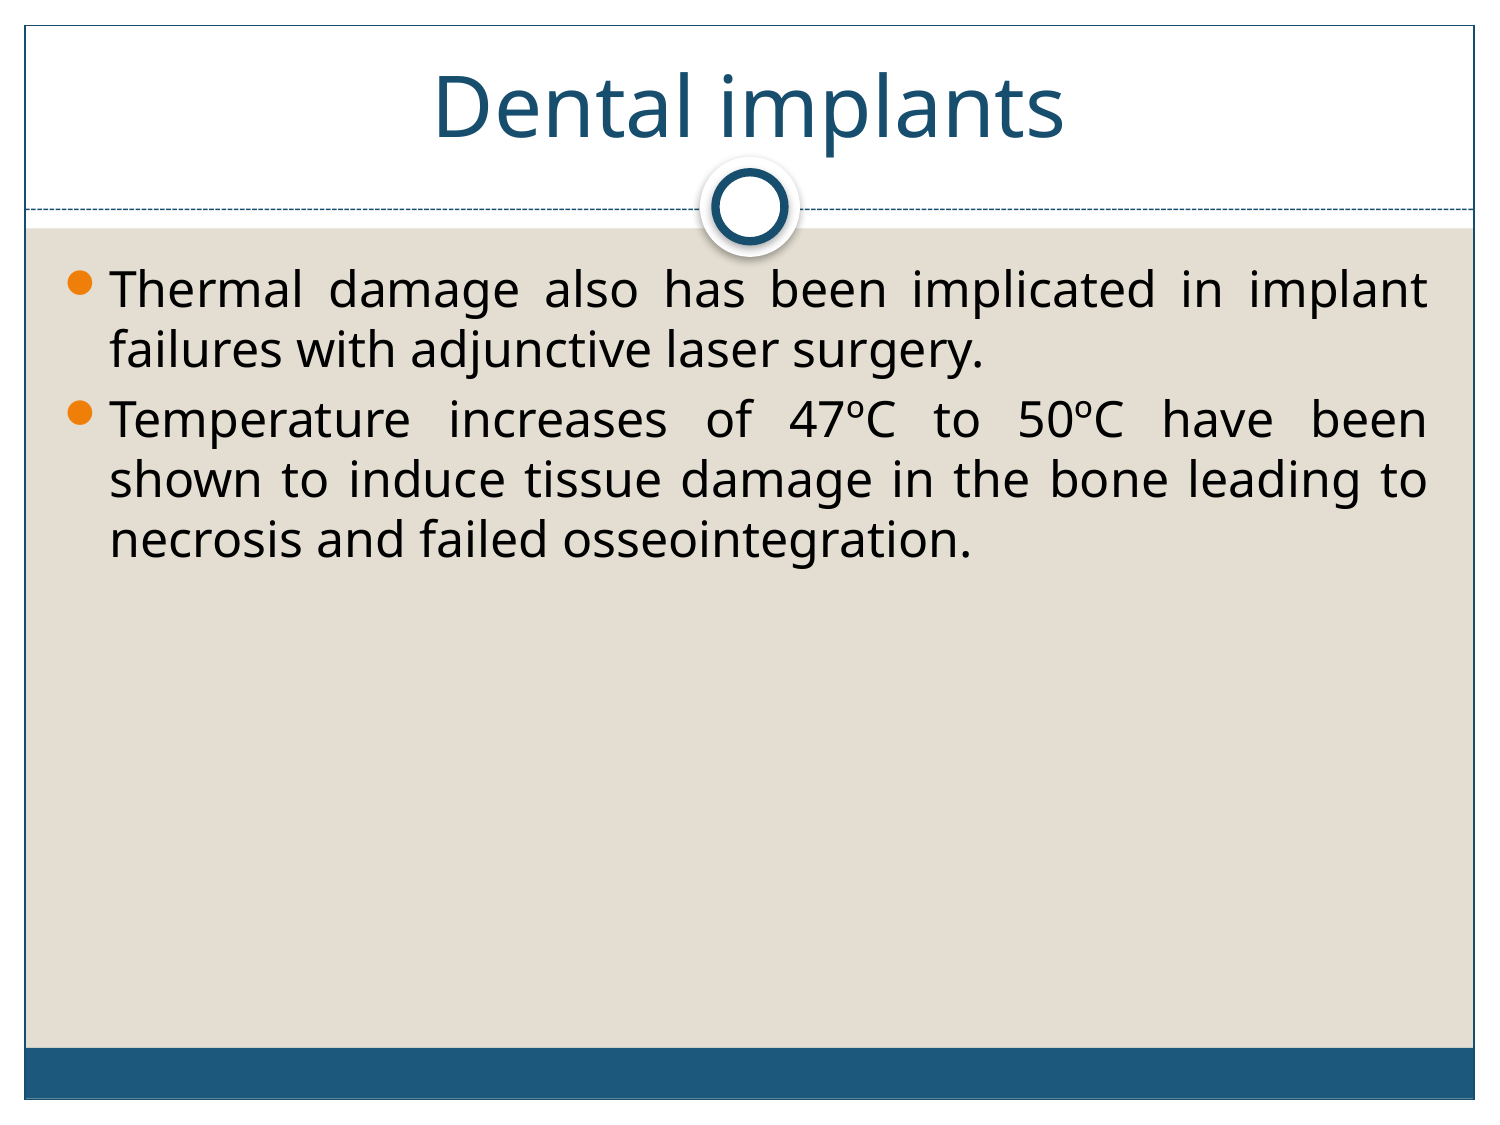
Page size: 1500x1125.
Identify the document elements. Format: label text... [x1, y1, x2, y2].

title Dental implants [49, 37, 1450, 162]
list Thermal damage also has been implicated in implant failures with adjunctive laser surgery. Temperature increases of 47ºC to 50ºC have been shown to induce tissue damage in the bone leading to necrosis and failed osseointegration. [49, 250, 1445, 1001]
